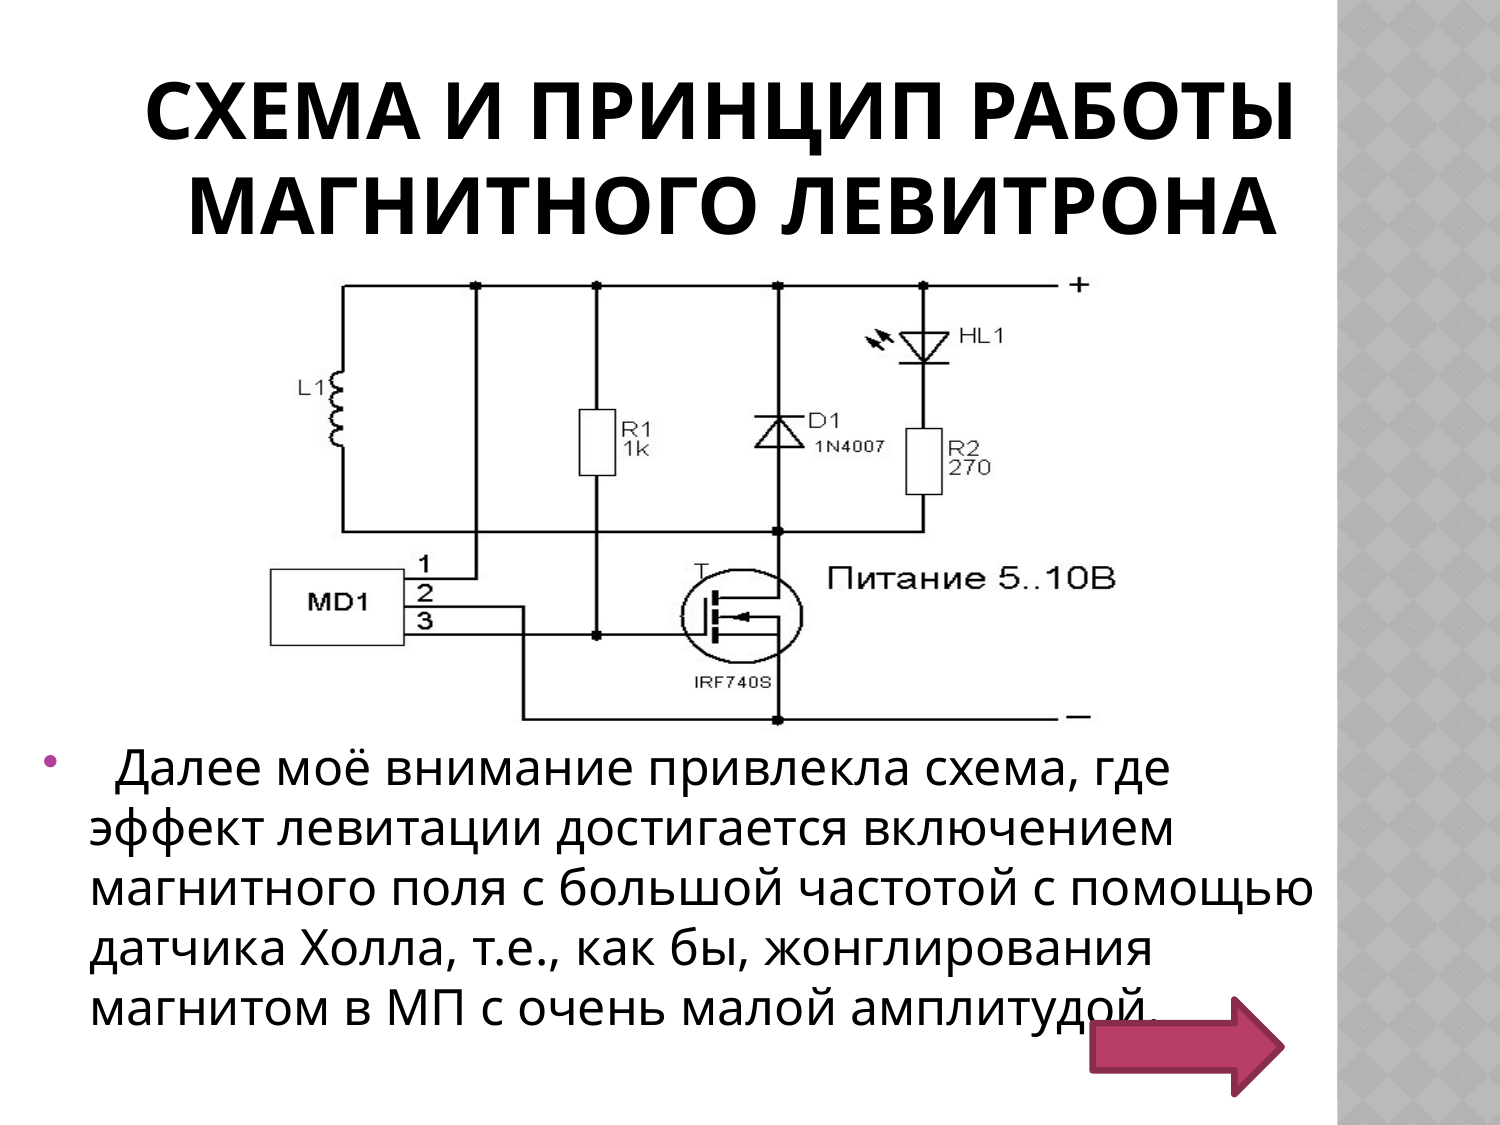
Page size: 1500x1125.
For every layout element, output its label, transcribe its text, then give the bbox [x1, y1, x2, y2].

picture [254, 266, 1117, 740]
text_box [1089, 996, 1285, 1098]
title Схема и Принцип работы магнитного левитрона [75, 25, 1388, 250]
list Далее моё внимание привлекла схема, где эффект левитации достигается включением магнитного поля с большой частотой с помощью датчика Холла, т.е., как бы, жонглирования магнитом в МП с очень малой амплитудой. [29, 727, 1353, 1000]
